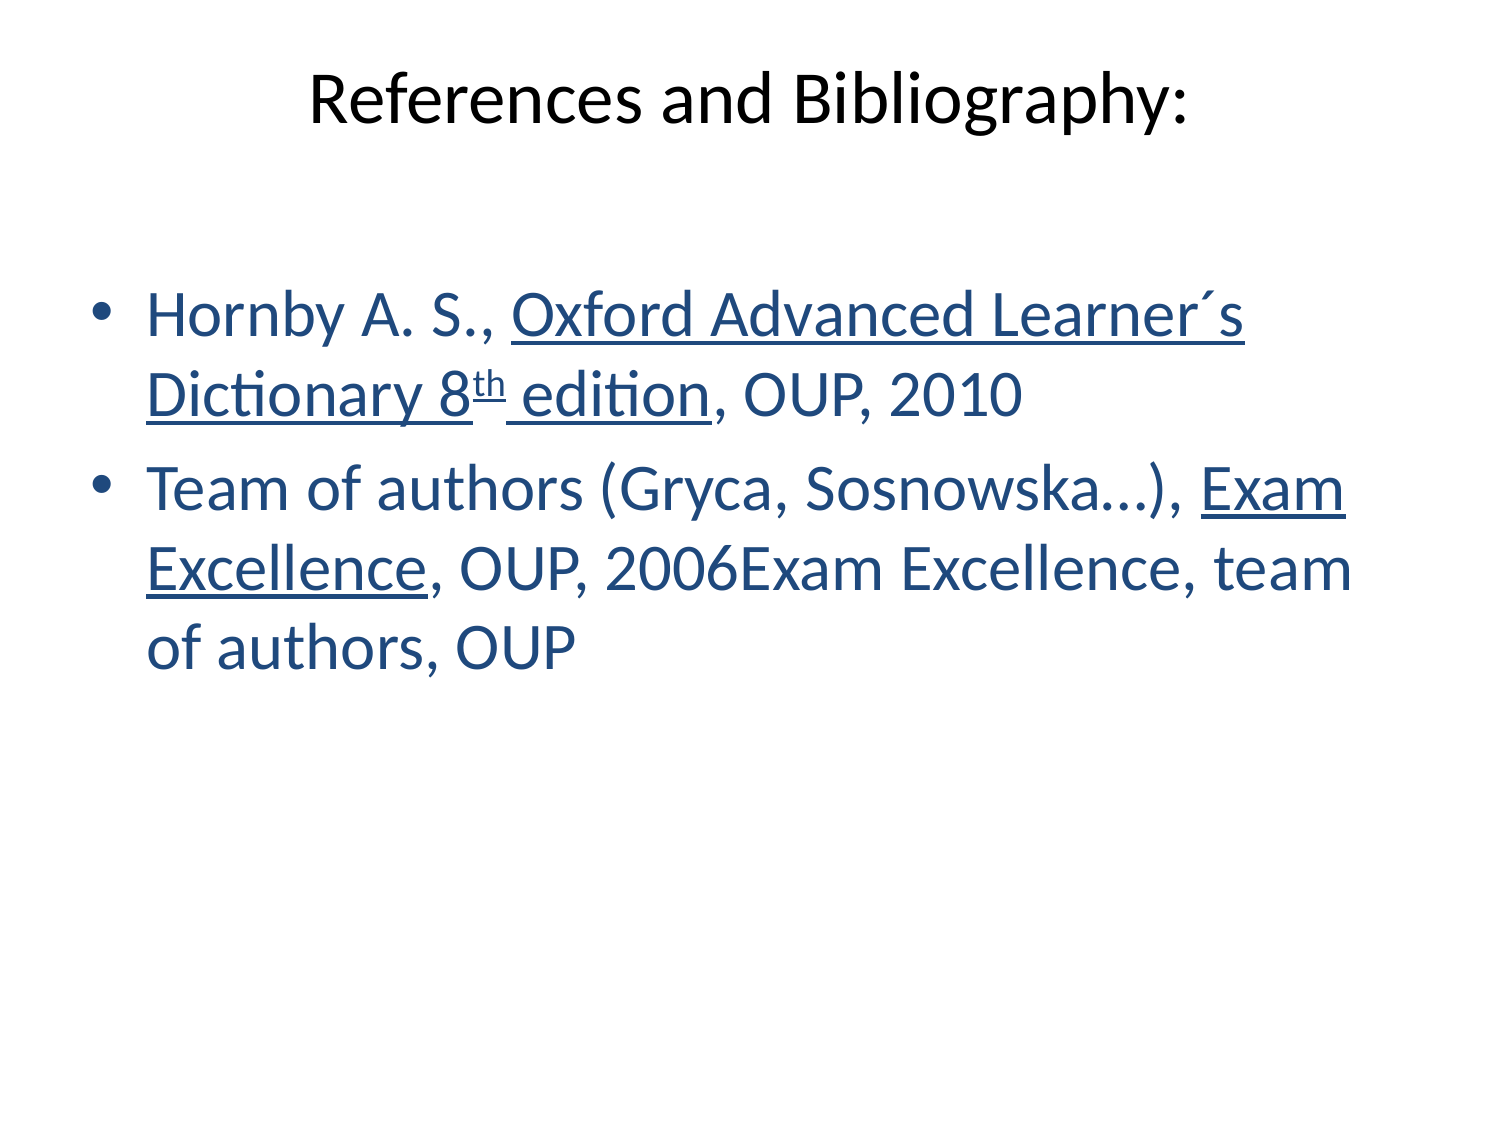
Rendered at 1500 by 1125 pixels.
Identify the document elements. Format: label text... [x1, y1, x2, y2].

title References and Bibliography: [75, 45, 1425, 233]
list Hornby A. S., Oxford Advanced Learner´s Dictionary 8th edition, OUP, 2010 Team of authors (Gryca, Sosnowska…), Exam Excellence, OUP, 2006Exam Excellence, team of authors, OUP [75, 262, 1425, 1005]
